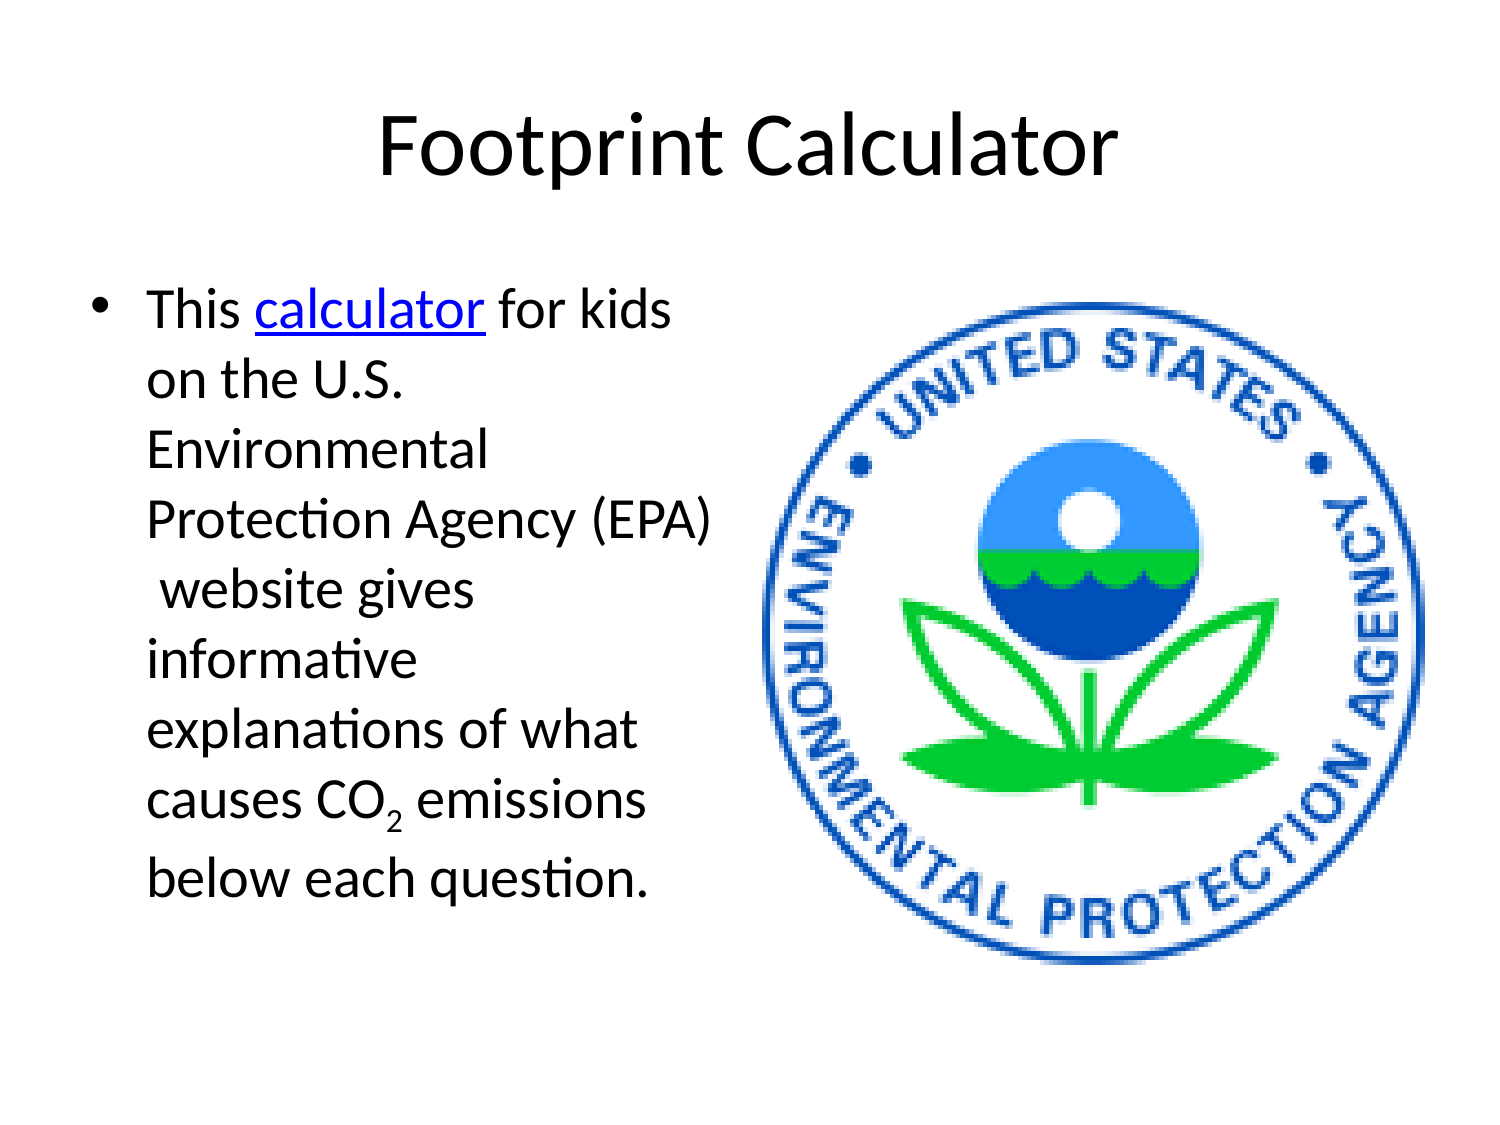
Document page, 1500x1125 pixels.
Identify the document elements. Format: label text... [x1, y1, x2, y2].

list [762, 262, 1426, 1006]
title Footprint Calculator [75, 45, 1425, 233]
list This calculator for kids on the U.S. Environmental Protection Agency (EPA) website gives informative explanations of what causes CO2 emissions below each question. [75, 262, 738, 1005]
